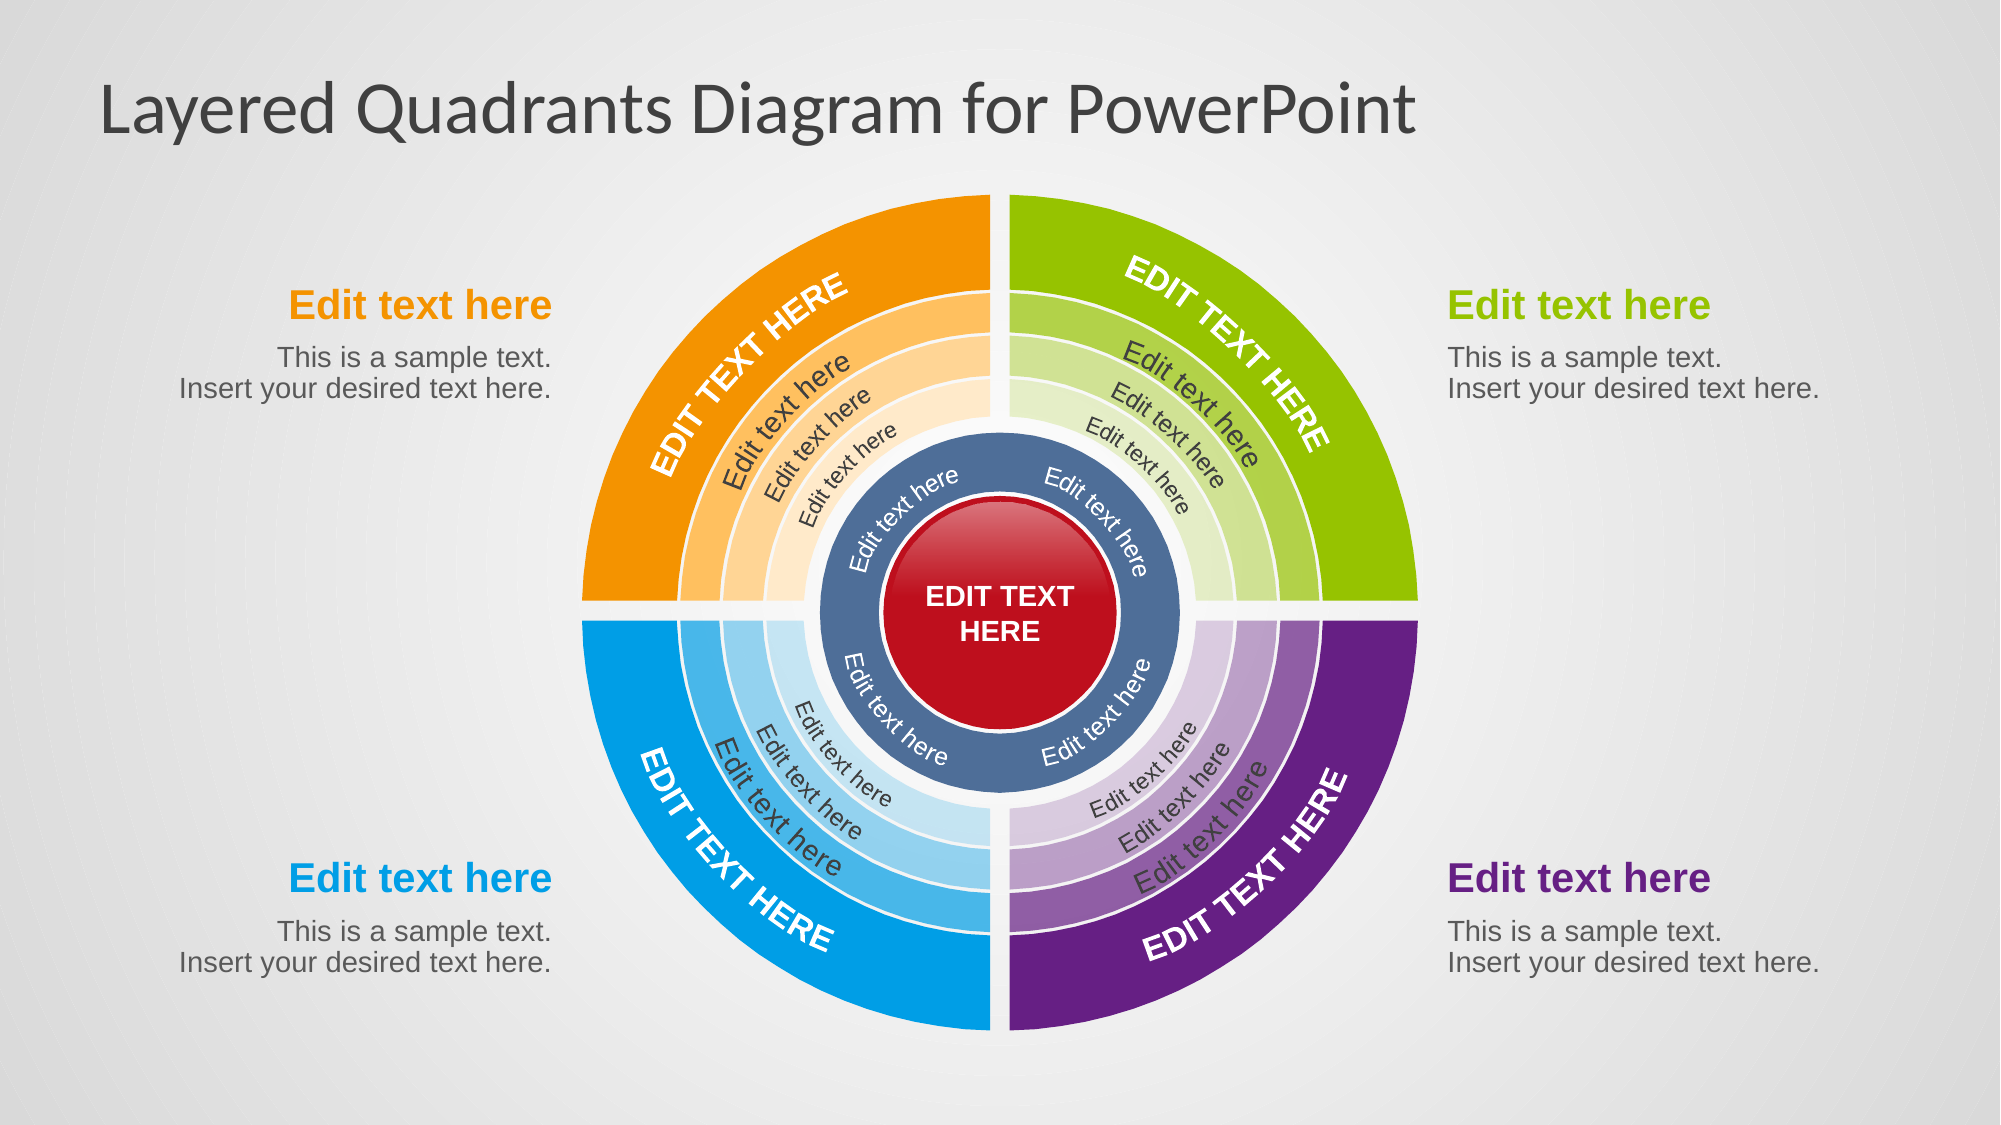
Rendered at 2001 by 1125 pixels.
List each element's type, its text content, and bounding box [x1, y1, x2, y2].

text_box [723, 620, 991, 890]
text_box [883, 495, 1117, 730]
text_box Edit text here [163, 270, 568, 335]
text_box This is a sample text. Insert your desired text here. [1432, 335, 1837, 413]
text_box [1009, 620, 1418, 1031]
text_box [1009, 620, 1320, 933]
text_box [1009, 379, 1234, 601]
text_box This is a sample text. Insert your desired text here. [163, 335, 568, 413]
text_box [766, 379, 991, 601]
text_box This is a sample text. Insert your desired text here. [1432, 909, 1837, 987]
text_box Edit text here [163, 843, 568, 909]
text_box [766, 620, 991, 847]
text_box [1009, 620, 1234, 847]
text_box [582, 194, 991, 601]
text_box [1009, 620, 1277, 890]
text_box This is a sample text. Insert your desired text here. [163, 909, 568, 987]
text_box [582, 620, 991, 1031]
text_box [680, 292, 991, 601]
text_box [680, 620, 991, 933]
title Layered Quadrants Diagram for PowerPoint [99, 45, 1900, 162]
text_box [1009, 194, 1418, 601]
text_box [1009, 335, 1277, 601]
text_box Edit text here [1432, 843, 1837, 909]
text_box Edit text here [1432, 270, 1837, 335]
text_box [1009, 292, 1320, 601]
text_box [723, 335, 991, 601]
text_box [819, 432, 1180, 793]
